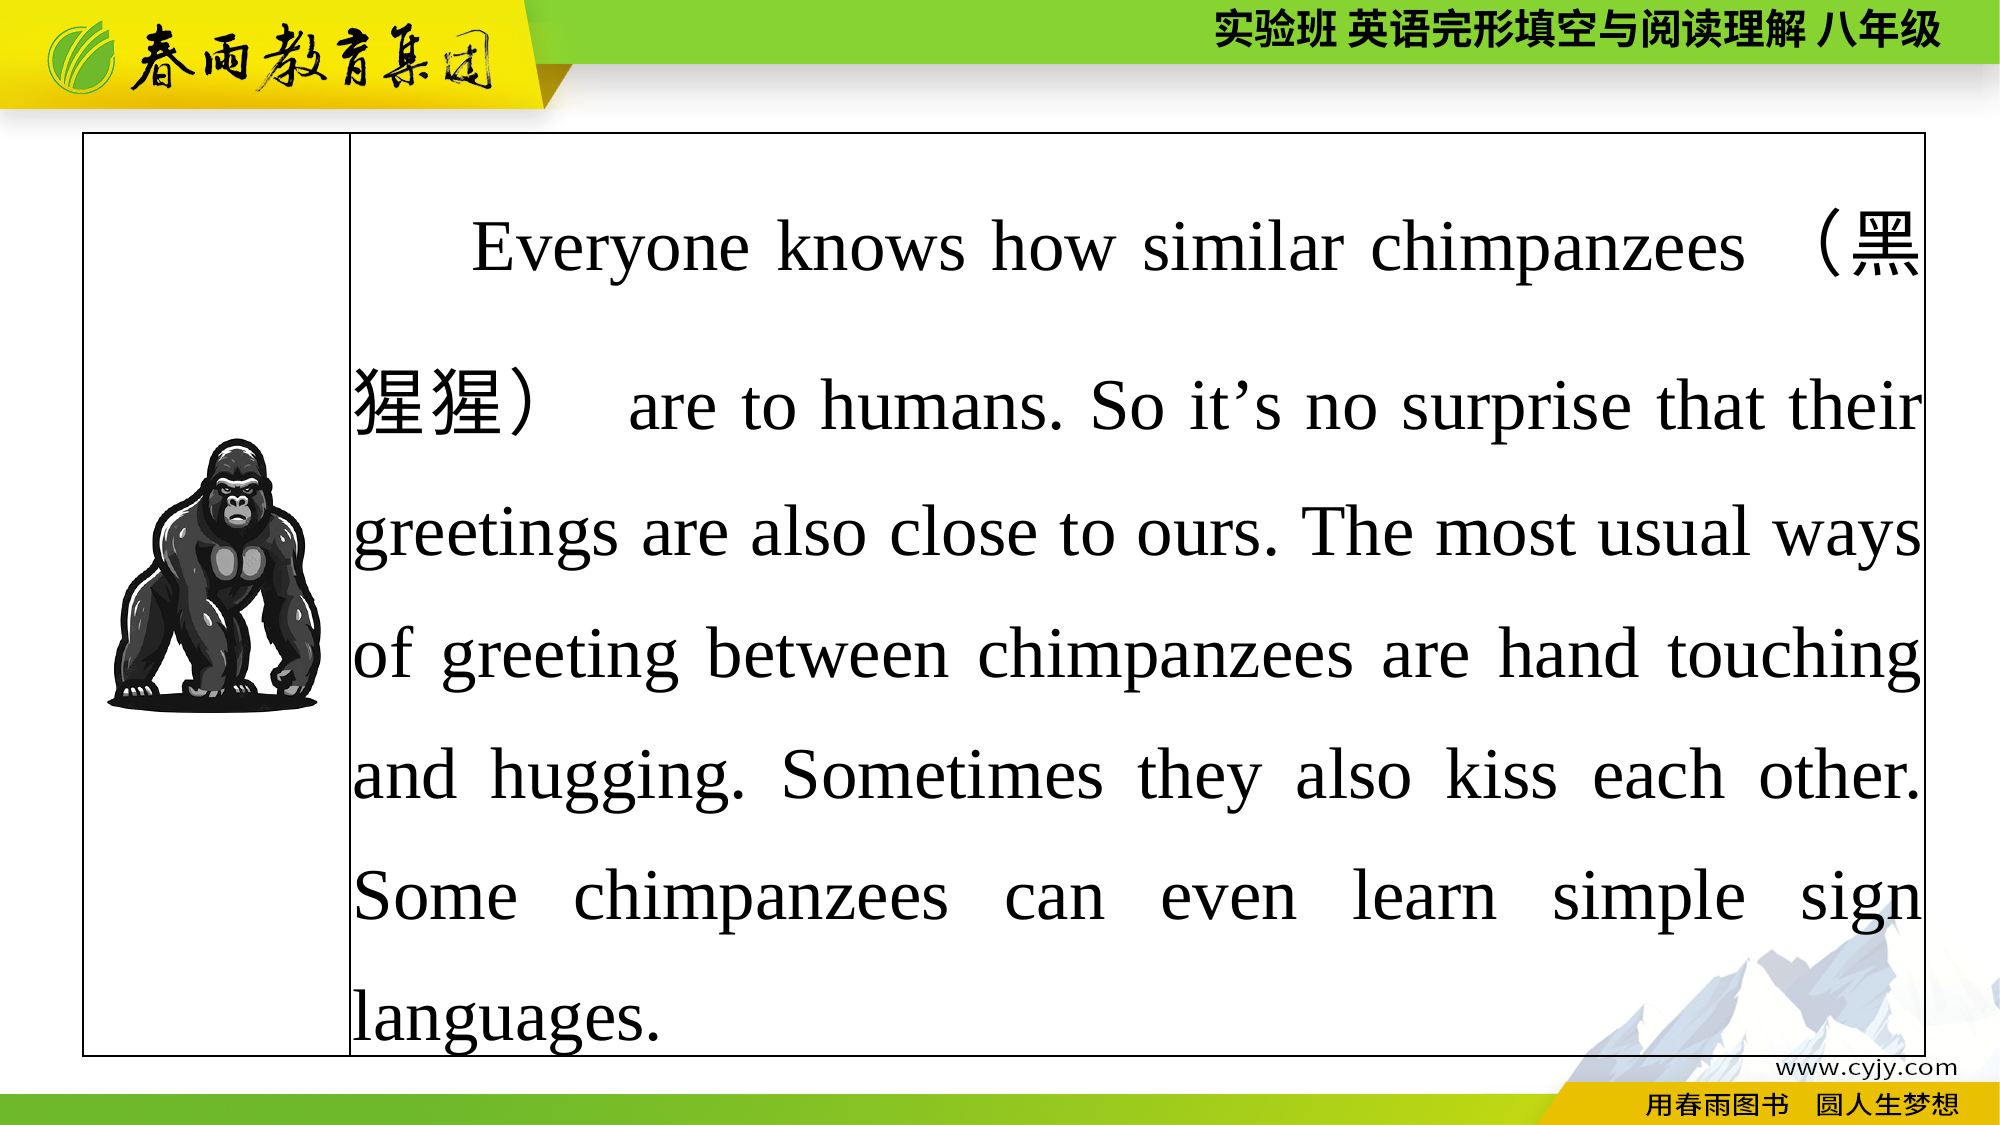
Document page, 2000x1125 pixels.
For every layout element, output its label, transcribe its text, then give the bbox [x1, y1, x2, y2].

table_header [84, 134, 349, 1055]
table_header Everyone knows how similar chimpanzees（黑猩猩） are to humans. So it’s no surprise that their greetings are also close to ours. The most usual ways of greeting between chimpanzees are hand touching and hugging. Sometimes they also kiss each other. Some chimpanzees can even learn simple sign languages. [351, 134, 1924, 1055]
picture [0, 0, 2000, 1125]
